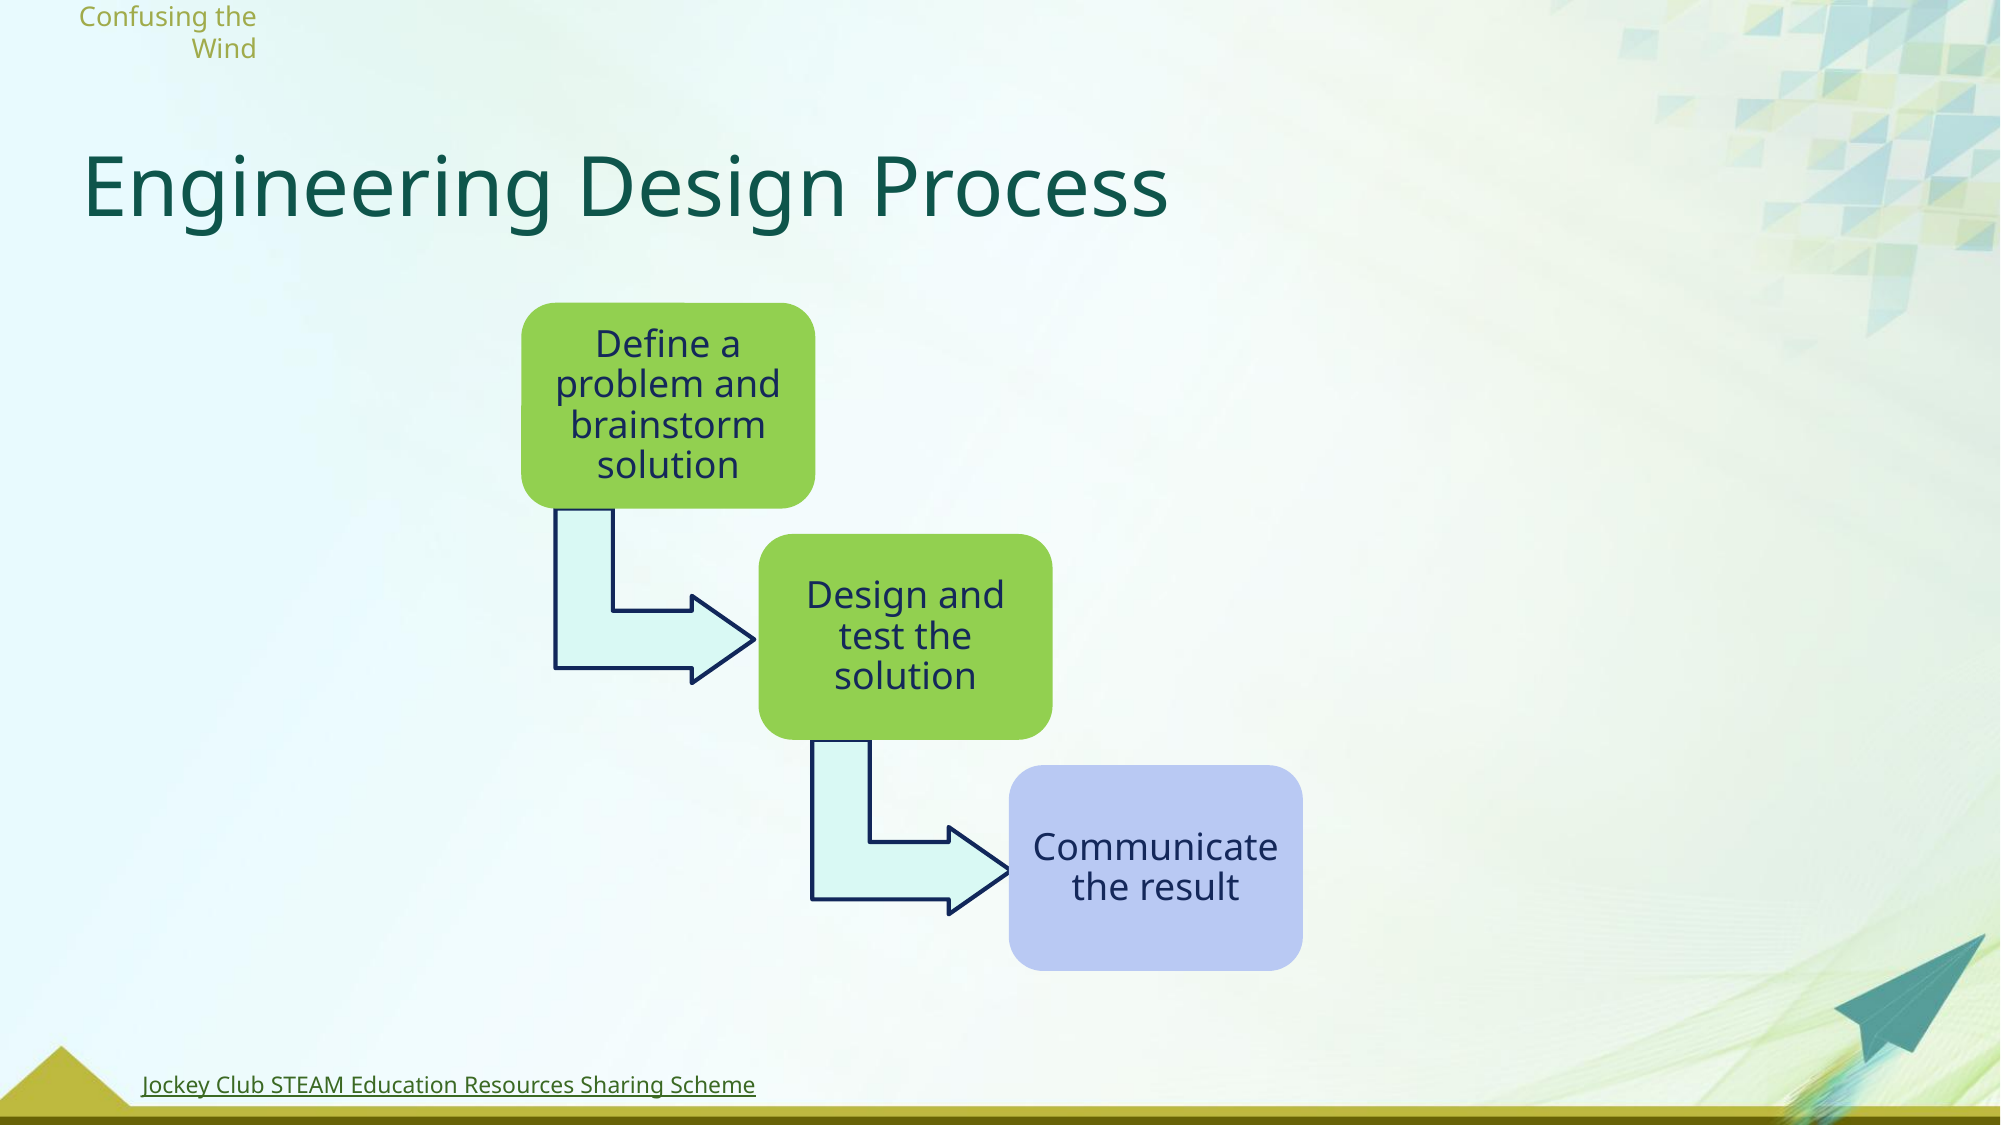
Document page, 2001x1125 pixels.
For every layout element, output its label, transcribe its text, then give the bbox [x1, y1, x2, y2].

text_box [521, 302, 1304, 972]
title Engineering Design Process [61, 75, 1571, 291]
picture [0, 0, 2001, 1125]
